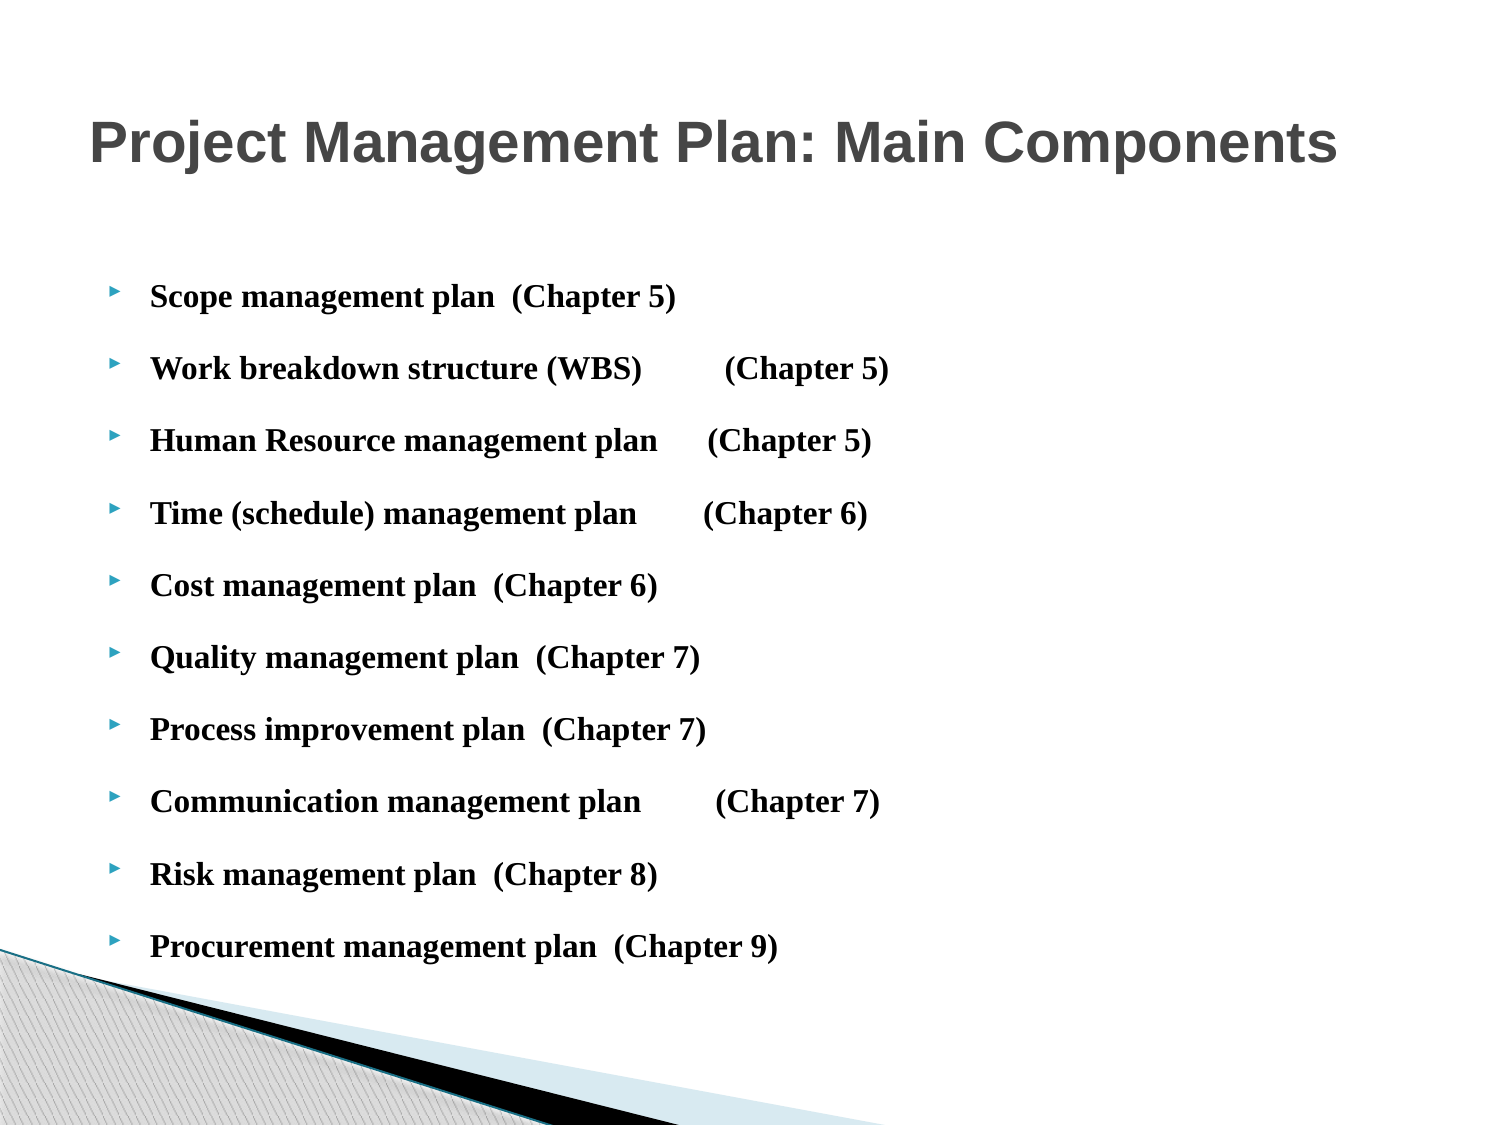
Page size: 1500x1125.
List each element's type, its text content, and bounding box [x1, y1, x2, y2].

list Scope management plan (Chapter 5) Work breakdown structure (WBS) (Chapter 5) Human Resource management plan (Chapter 5) Time (schedule) management plan (Chapter 6) Cost management plan (Chapter 6) Quality management plan (Chapter 7) Process improvement plan (Chapter 7) Communication management plan (Chapter 7) Risk management plan (Chapter 8) Procurement management plan (Chapter 9) [75, 243, 1425, 986]
title Project Management Plan: Main Components [75, 45, 1425, 233]
